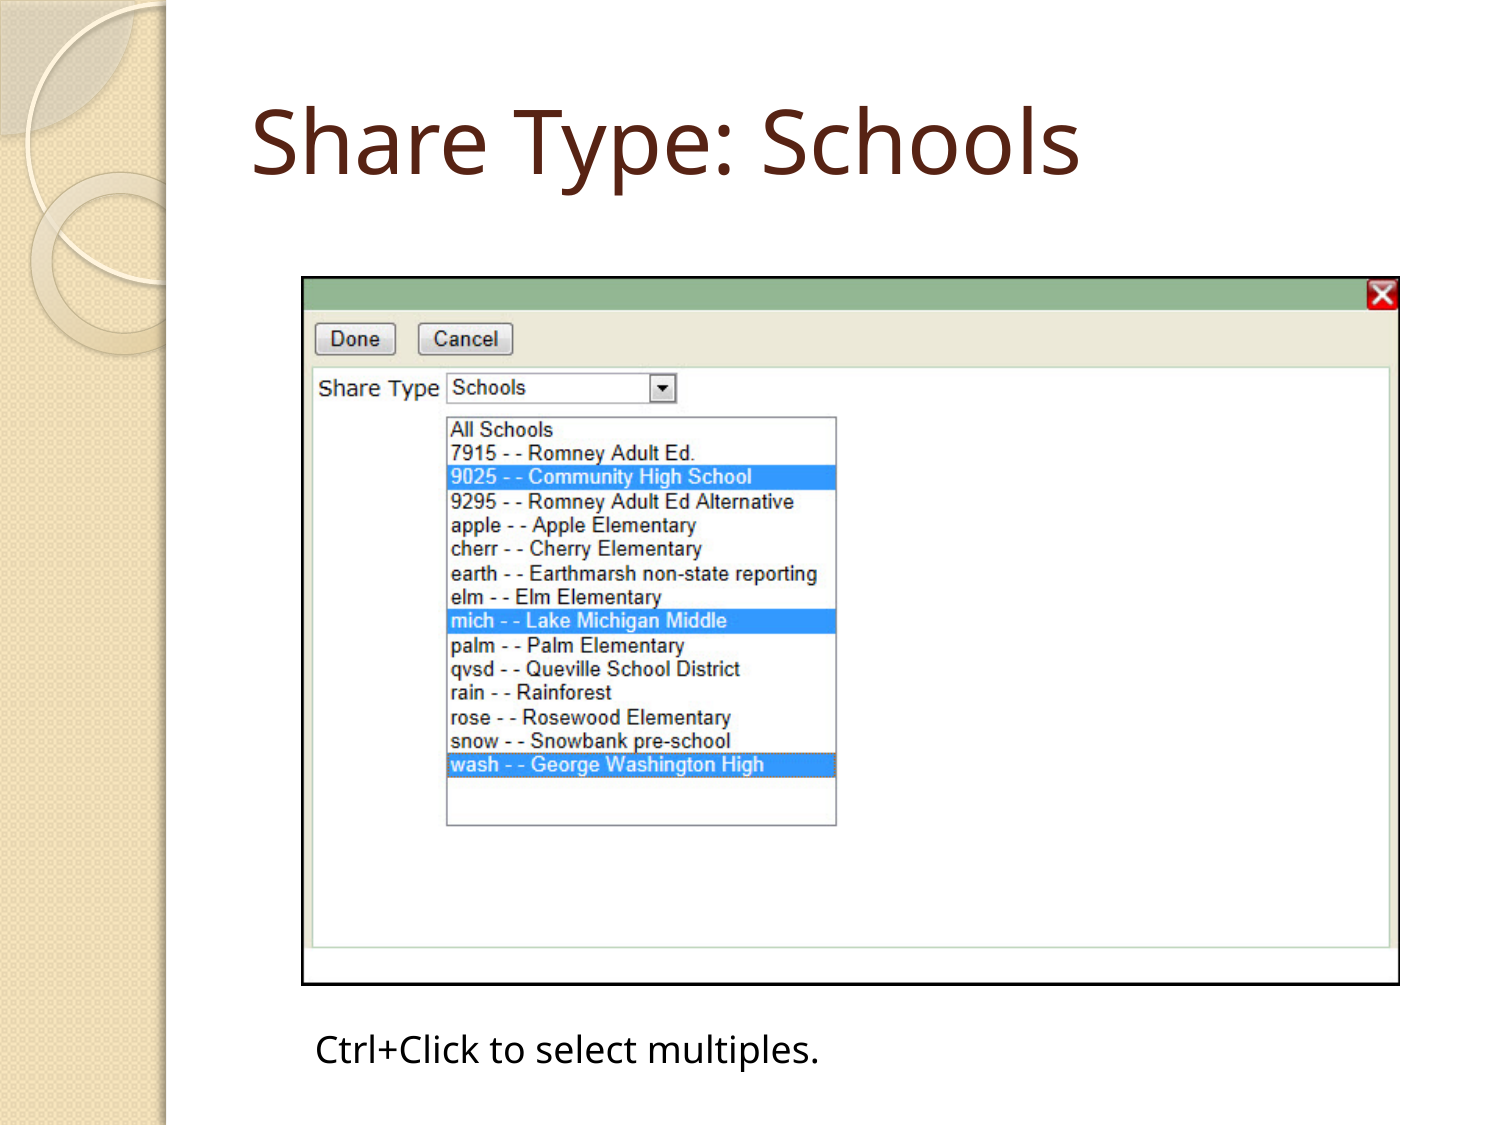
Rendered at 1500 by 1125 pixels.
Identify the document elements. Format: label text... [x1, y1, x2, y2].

title Share Type: Schools [235, 45, 1466, 233]
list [300, 276, 1400, 987]
text_box Ctrl+Click to select multiples. [299, 1018, 988, 1124]
